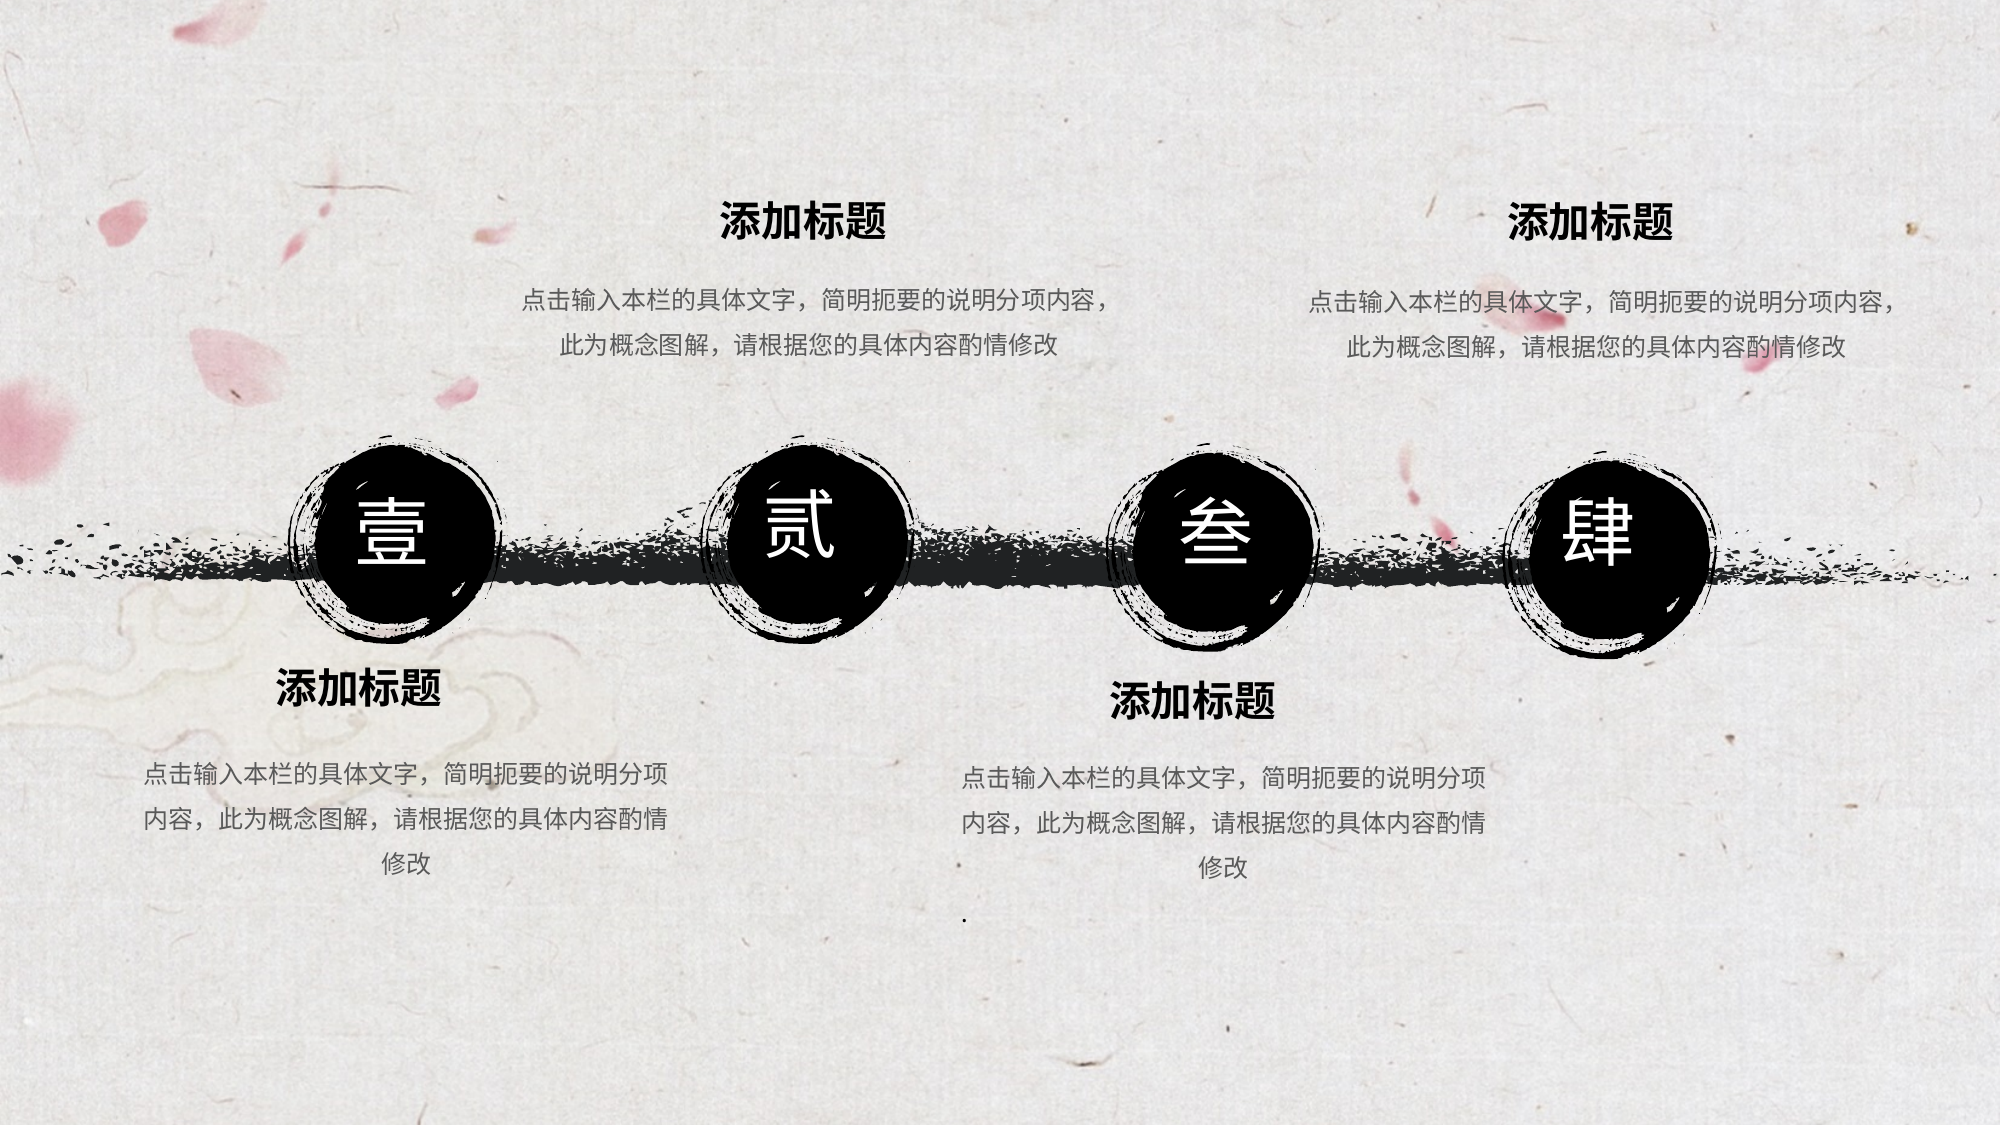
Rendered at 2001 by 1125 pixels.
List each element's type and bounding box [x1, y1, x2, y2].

picture [0, 0, 2000, 1125]
text_box [1, 186, 2000, 983]
